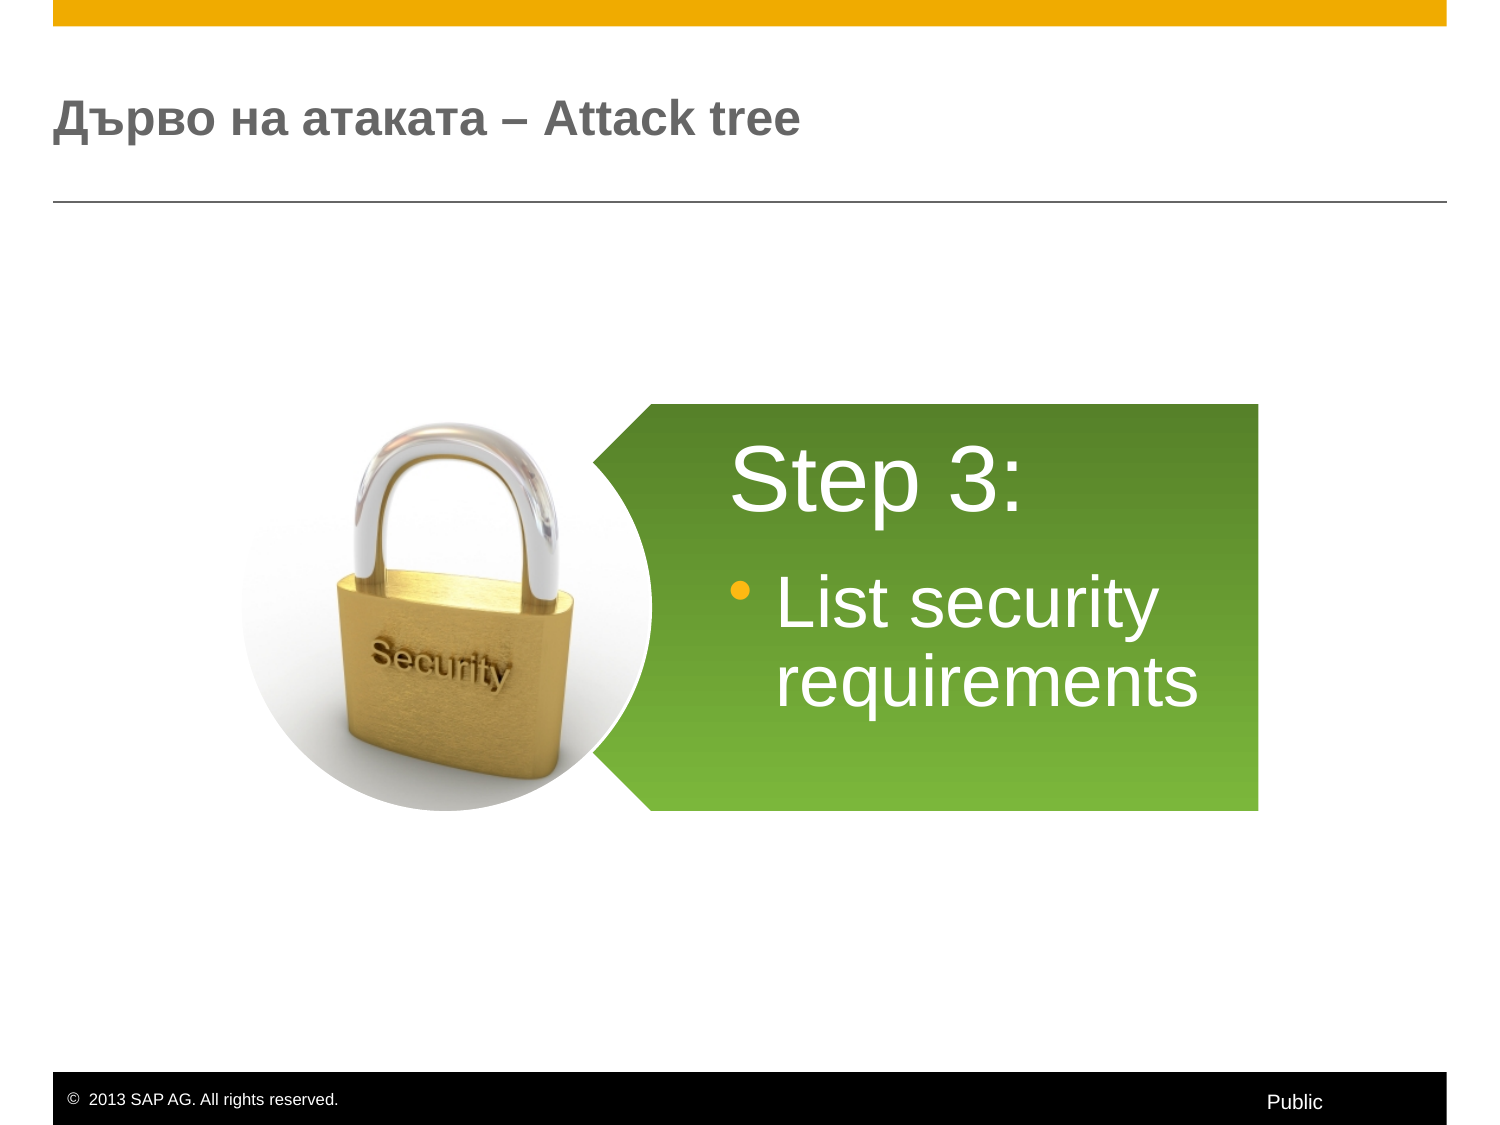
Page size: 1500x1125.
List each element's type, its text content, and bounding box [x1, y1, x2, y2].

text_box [444, 401, 1261, 813]
title Дърво на атаката – Attack tree [53, 53, 1447, 178]
text_box [238, 400, 457, 815]
